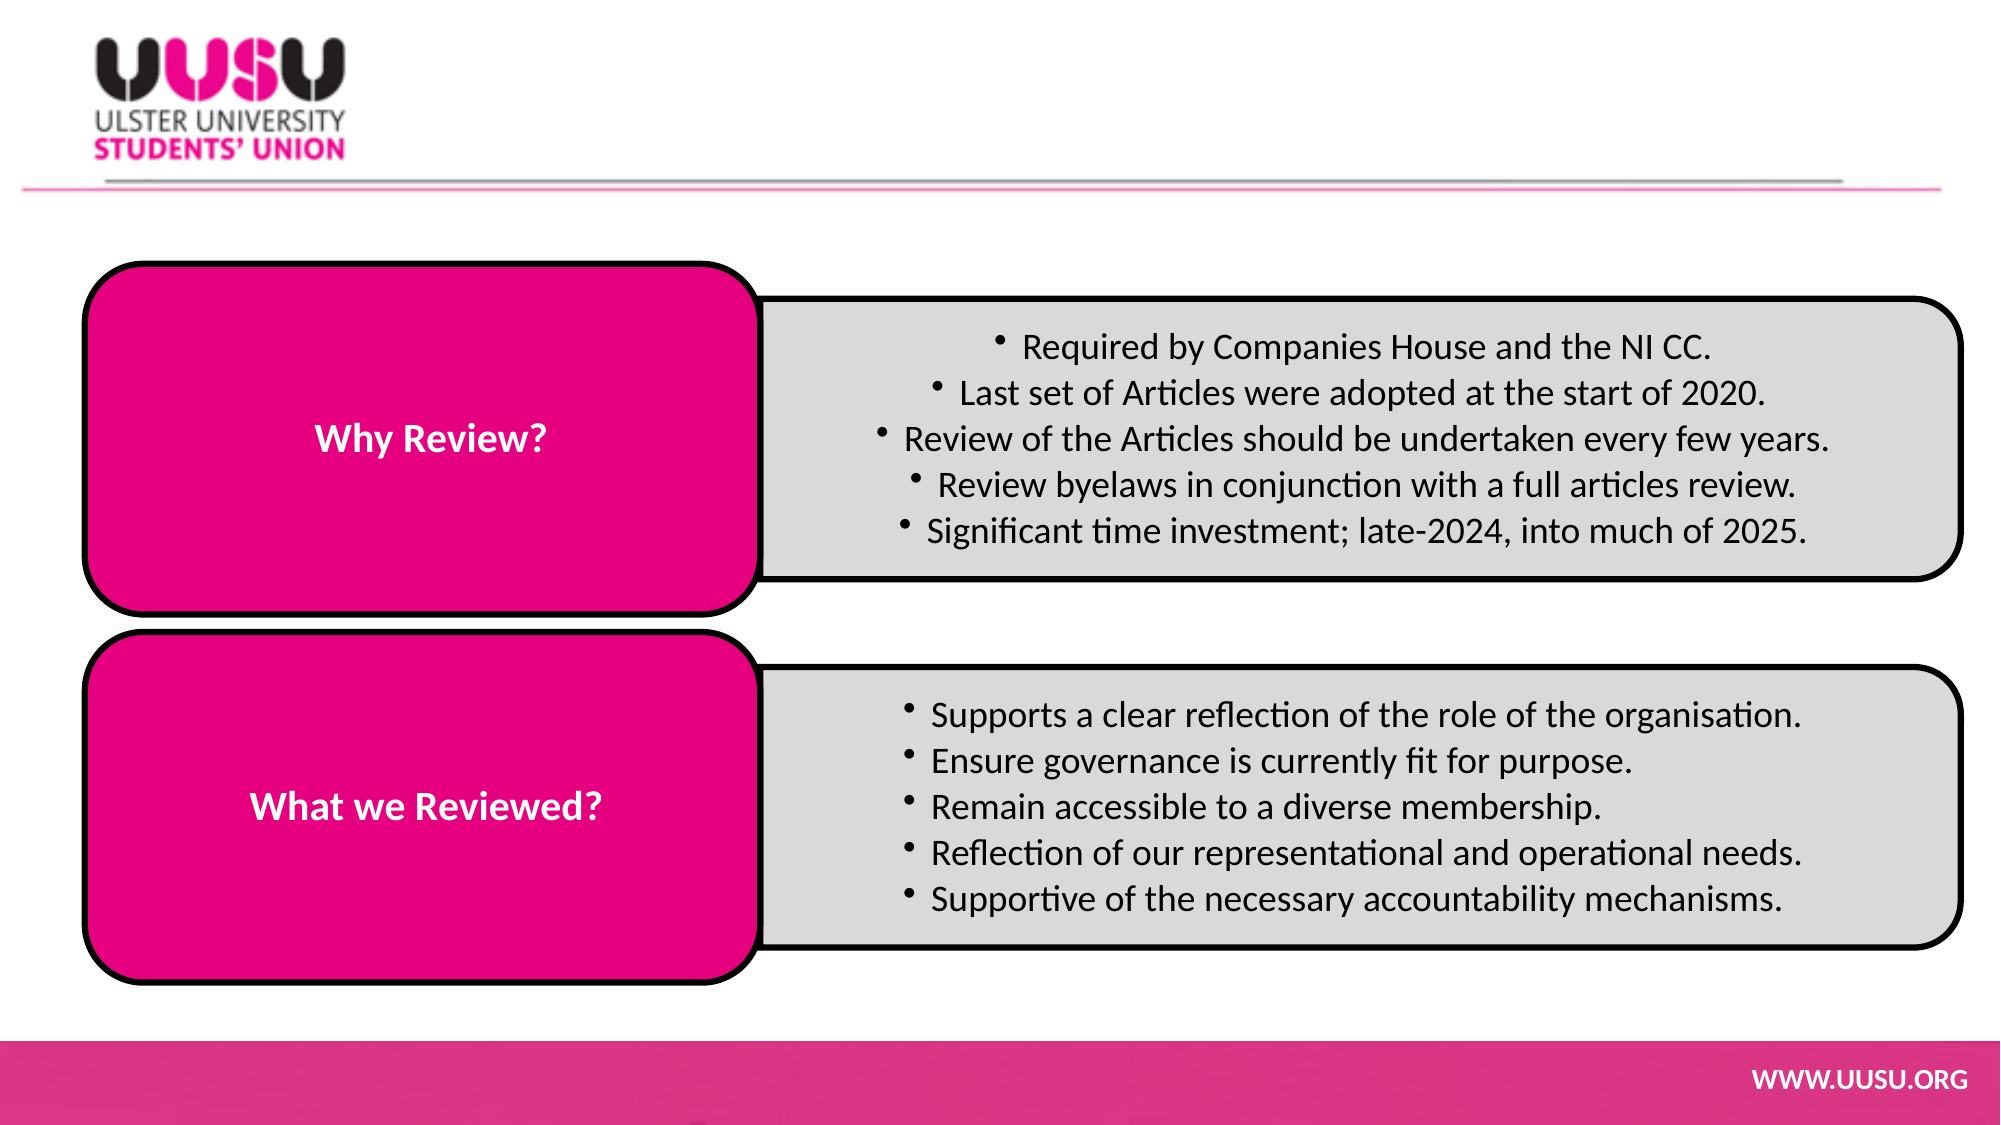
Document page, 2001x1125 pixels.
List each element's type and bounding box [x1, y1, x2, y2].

text_box [84, 263, 1961, 983]
picture [0, 0, 1990, 200]
text_box [700, 983, 1627, 987]
picture [0, 1041, 2000, 1125]
